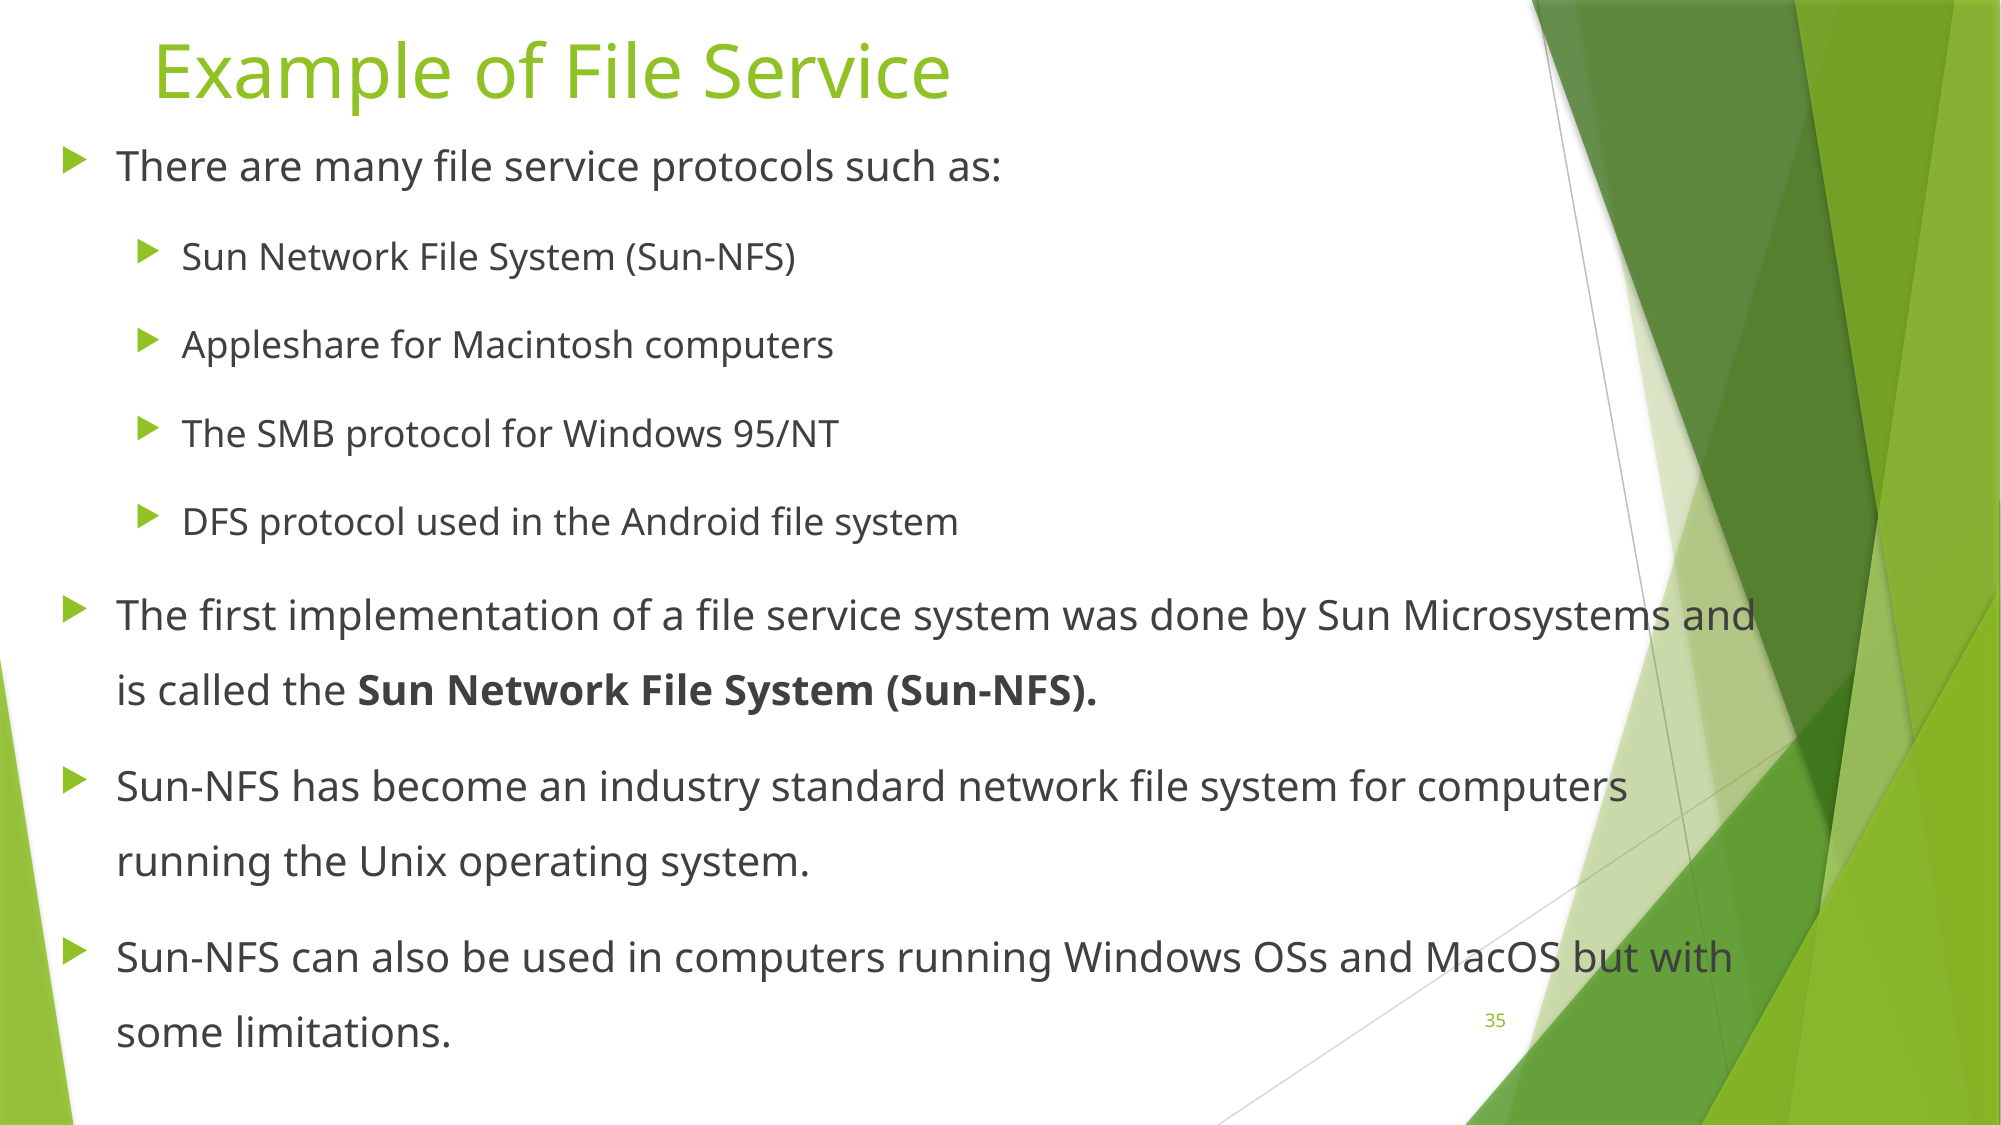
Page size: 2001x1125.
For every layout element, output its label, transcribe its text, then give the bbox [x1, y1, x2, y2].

title Example of File Service [137, 16, 1863, 234]
slide_number 35 [1409, 991, 1522, 1051]
list There are many file service protocols such as: Sun Network File System (Sun-NFS) Appleshare for Macintosh computers The SMB protocol for Windows 95/NT DFS protocol used in the Android file system The first implementation of a file service system was done by Sun Microsystems and is called the Sun Network File System (Sun-NFS). Sun-NFS has become an industry standard network file system for computers running the Unix operating system. Sun-NFS can also be used in computers running Windows OSs and MacOS but with some limitations. [44, 107, 1777, 1051]
